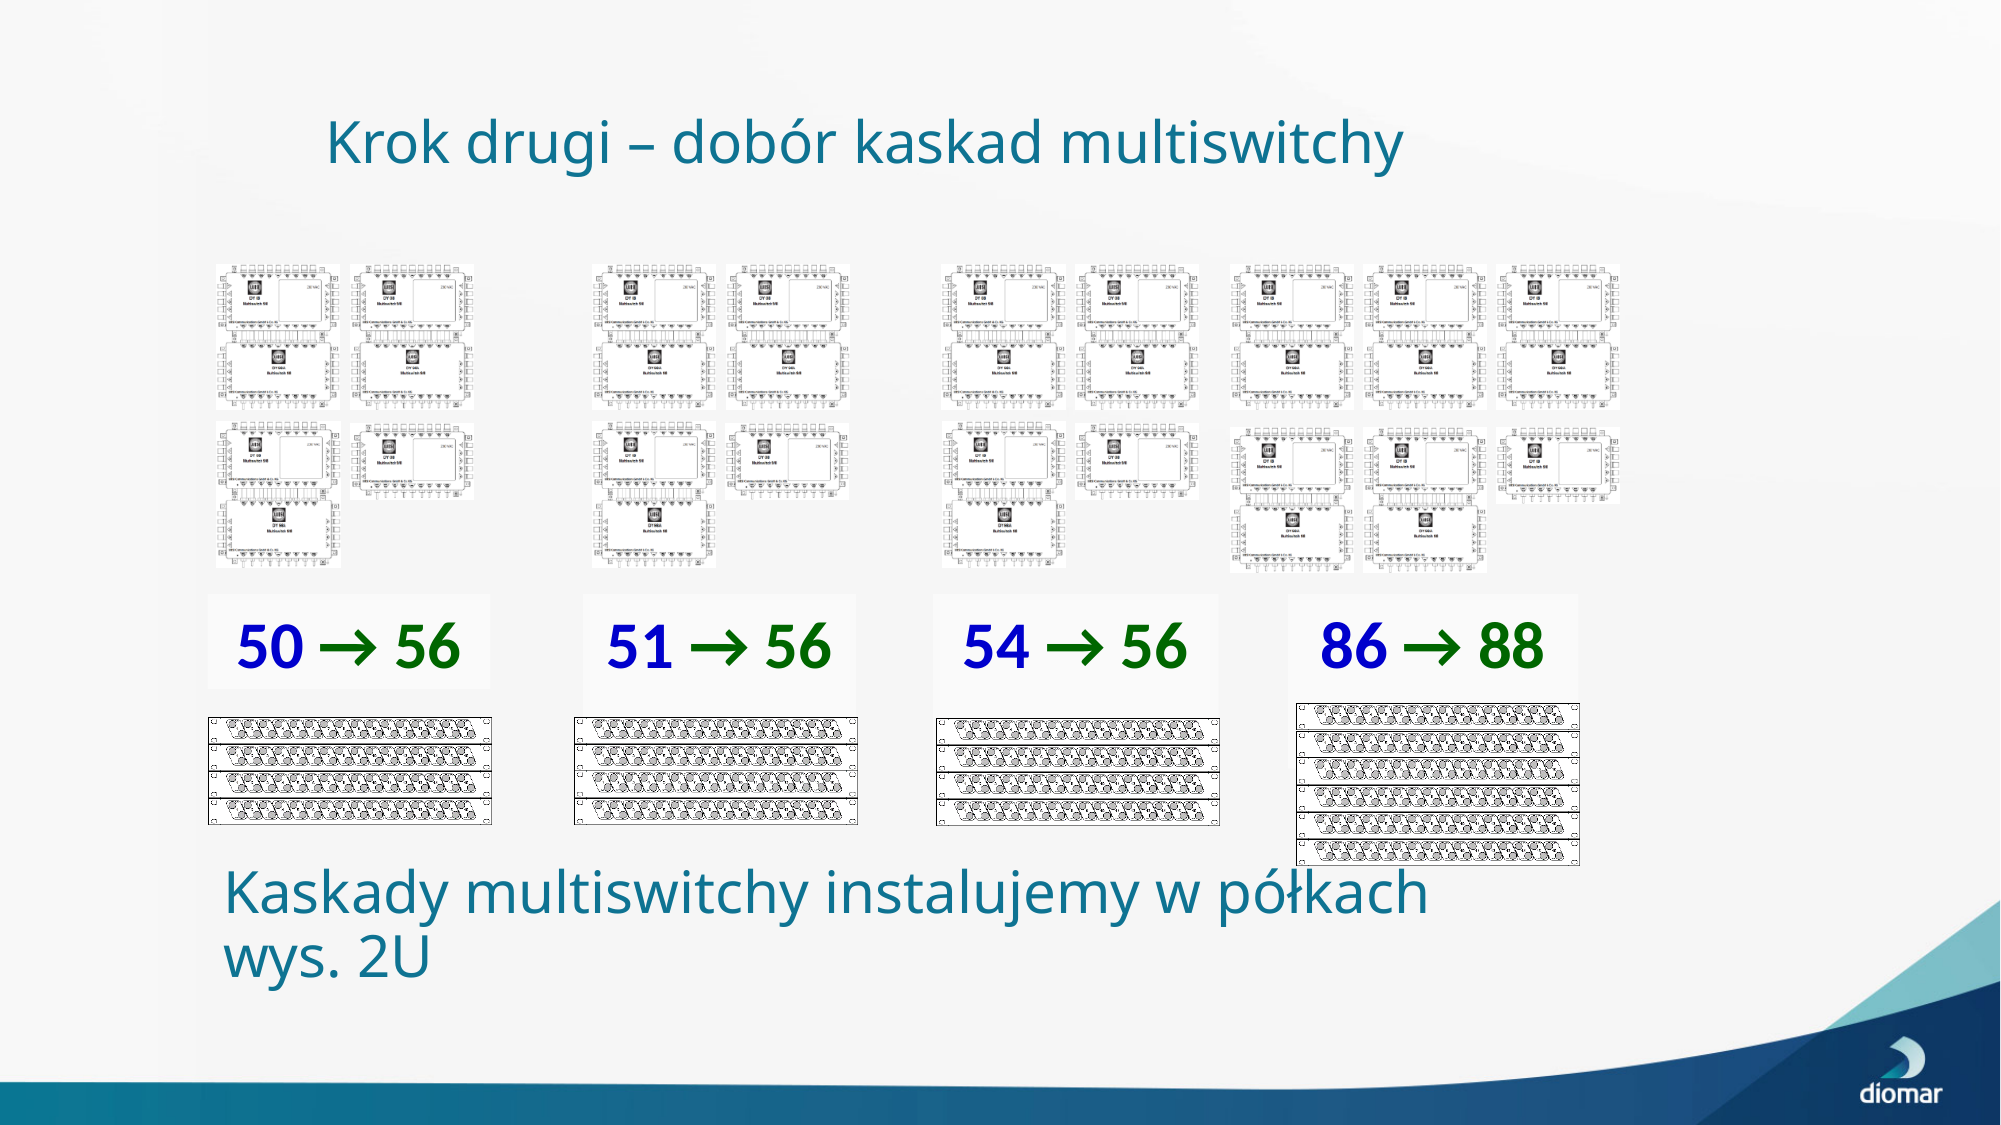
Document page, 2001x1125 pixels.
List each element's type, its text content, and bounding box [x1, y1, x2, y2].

text_box 50 → 56 [207, 594, 491, 689]
text_box 51 → 56 [583, 594, 856, 717]
title Krok drugi – dobór kaskad multiswitchy [310, 88, 1639, 202]
text_box 54 → 56 [932, 594, 1219, 769]
picture [0, 0, 2001, 1125]
text_box 86 → 88 [1287, 594, 1579, 769]
text_box Kaskady multiswitchy instalujemy w półkach wys. 2U [208, 867, 1537, 986]
